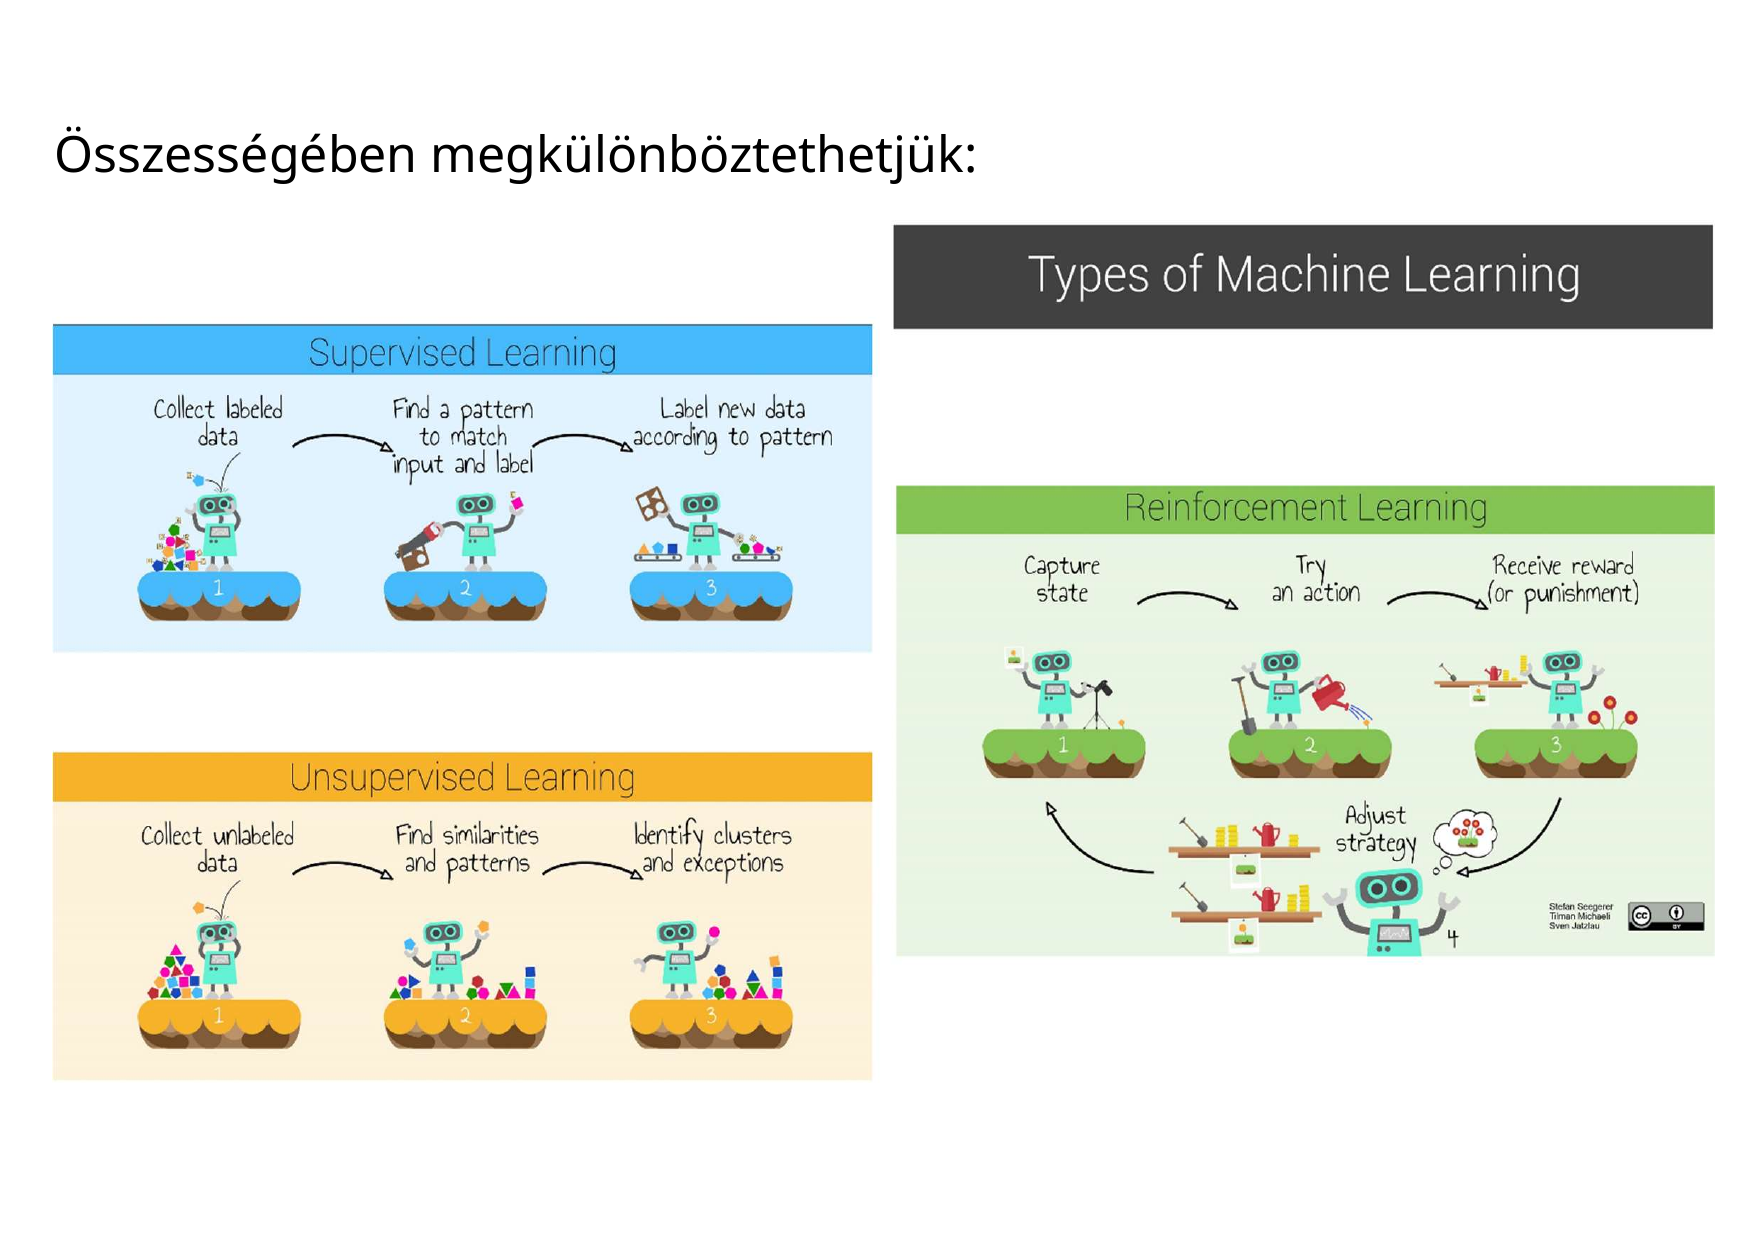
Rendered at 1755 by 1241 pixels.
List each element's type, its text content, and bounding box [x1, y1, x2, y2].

picture [51, 220, 1715, 1084]
title Összességében megkülönböztethetjük: [52, 120, 1165, 219]
